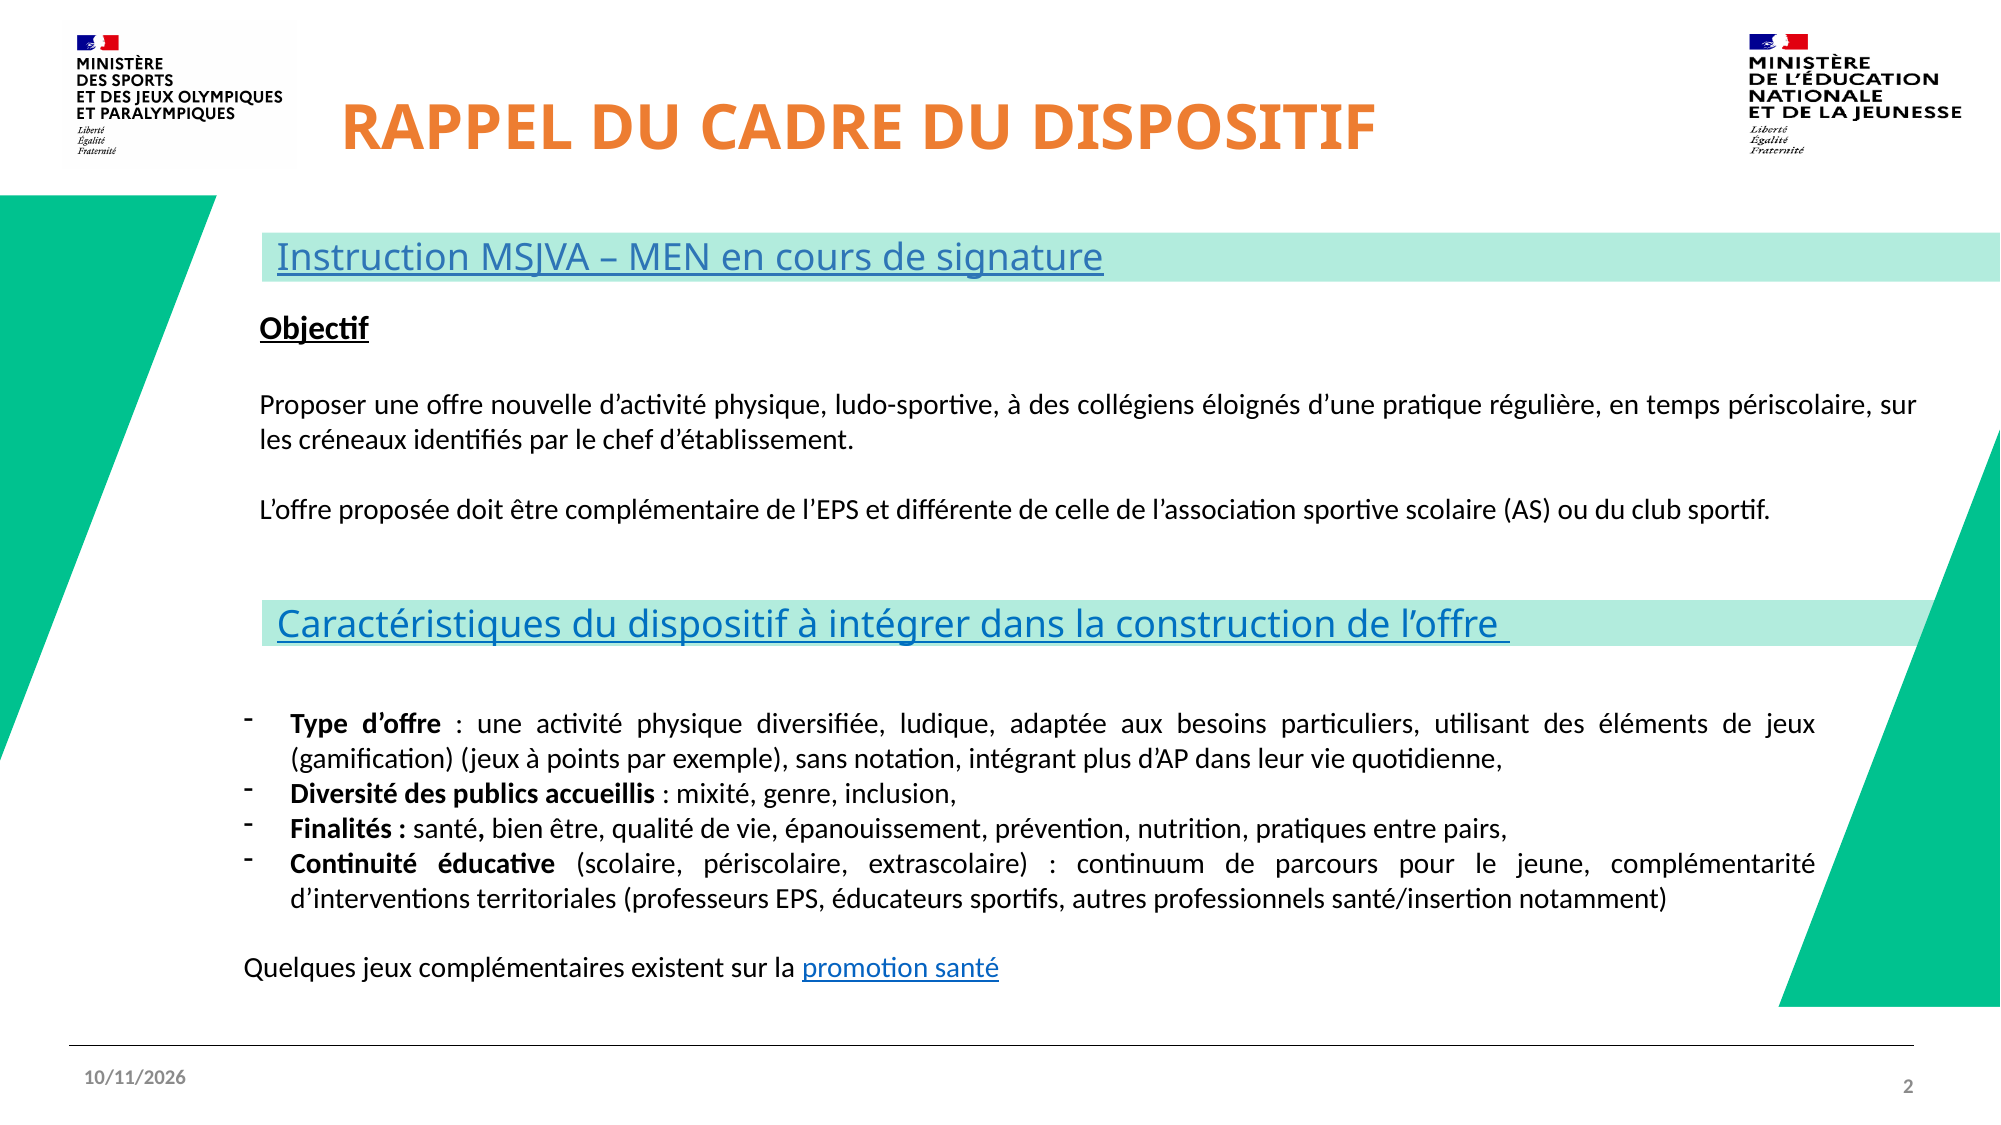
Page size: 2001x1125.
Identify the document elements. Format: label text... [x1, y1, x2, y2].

text_box Objectif Proposer une offre nouvelle d’activité physique, ludo-sportive, à des collégiens éloignés d’une pratique régulière, en temps périscolaire, sur les créneaux identifiés par le chef d’établissement. L’offre proposée doit être complémentaire de l’EPS et différente de celle de l’association sportive scolaire (AS) ou du club sportif. [244, 298, 1934, 573]
text_box Instruction MSJVA – MEN en cours de signature [262, 232, 2000, 282]
title Rappel du Cadre du dispositif [325, 55, 1737, 204]
picture [1749, 34, 1963, 155]
picture [62, 20, 297, 169]
text_box Type d’offre : une activité physique diversifiée, ludique, adaptée aux besoins particuliers, utilisant des éléments de jeux (gamification) (jeux à points par exemple), sans notation, intégrant plus d’AP dans leur vie quotidienne, Diversité des publics accueillis : mixité, genre, inclusion, Finalités : santé, bien être, qualité de vie, épanouissement, prévention, nutrition, pratiques entre pairs, Continuité éducative (scolaire, périscolaire, extrascolaire) : continuum de parcours pour le jeune, complémentarité d’interventions territoriales (professeurs EPS, éducateurs sportifs, autres professionnels santé/insertion notamment) Quelques jeux complémentaires existent sur la promotion santé [228, 661, 1832, 992]
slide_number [69, 1046, 519, 1107]
text_box Caractéristiques du dispositif à intégrer dans la construction de l’offre [262, 600, 2000, 646]
slide_number 2 [1618, 1046, 1914, 1125]
